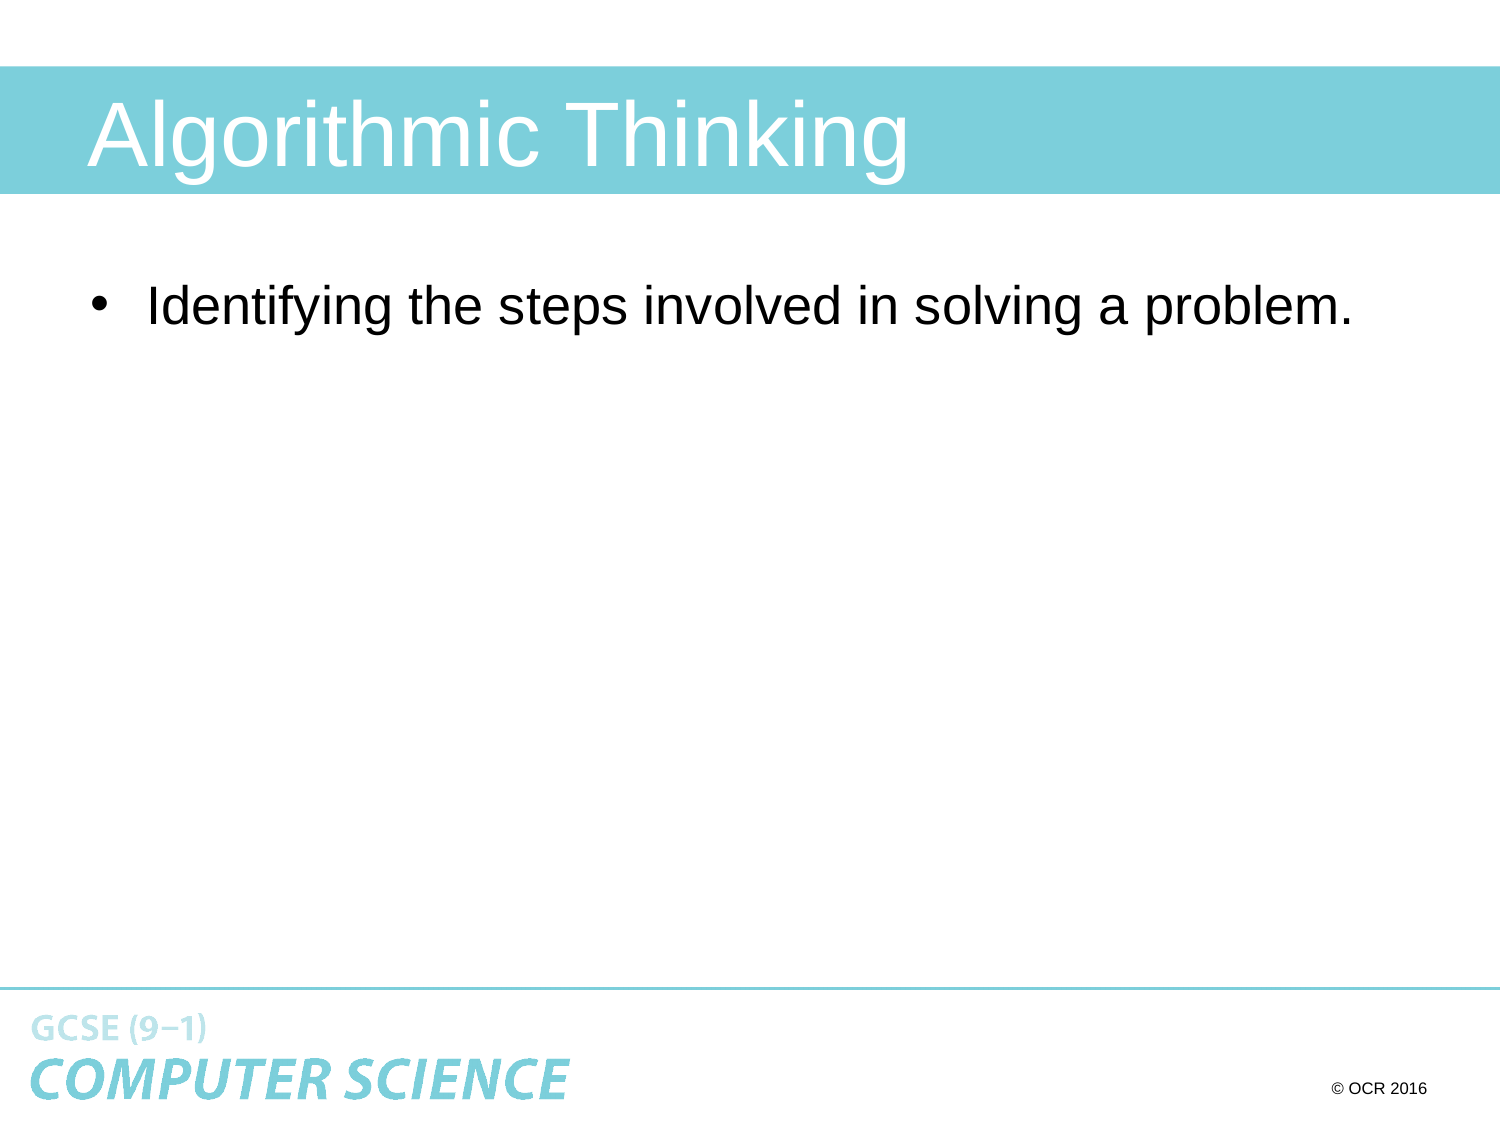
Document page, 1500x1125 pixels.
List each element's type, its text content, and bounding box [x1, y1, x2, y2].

list Identifying the steps involved in solving a problem. [75, 262, 1425, 965]
title Algorithmic Thinking [0, 66, 1500, 194]
picture [0, 987, 1500, 1124]
